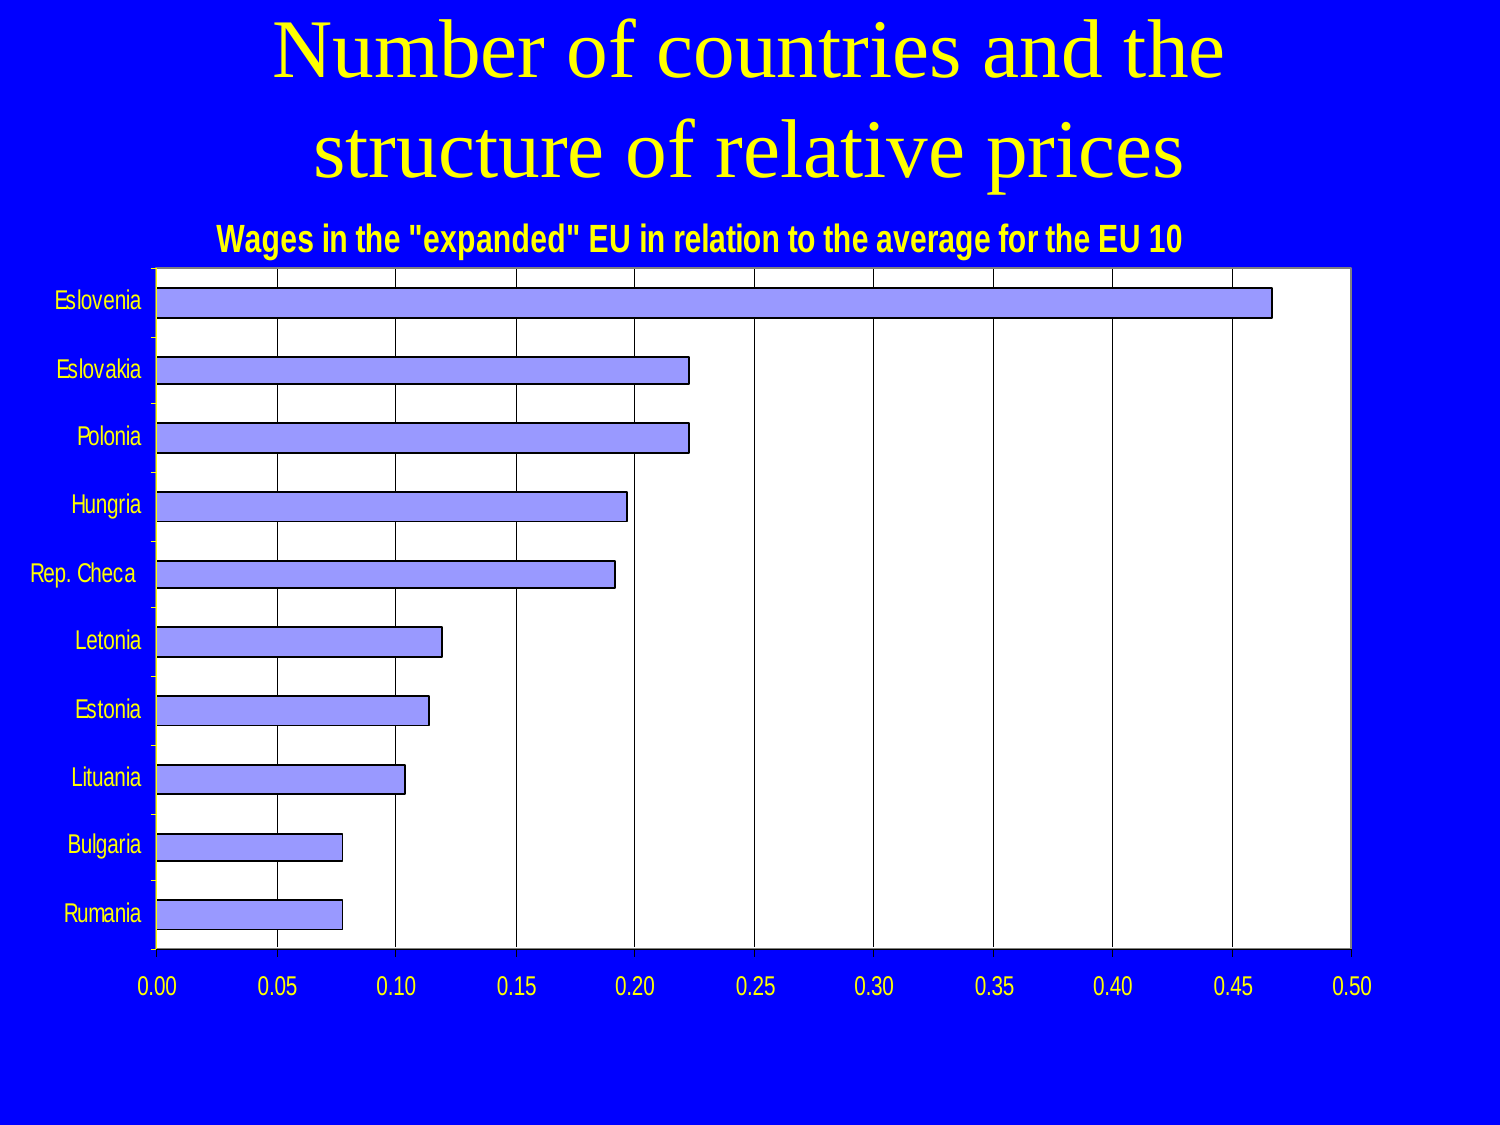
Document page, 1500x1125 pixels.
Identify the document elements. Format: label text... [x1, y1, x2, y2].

title Number of countries and the structure of relative prices [112, 0, 1388, 173]
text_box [0, 174, 1401, 1051]
